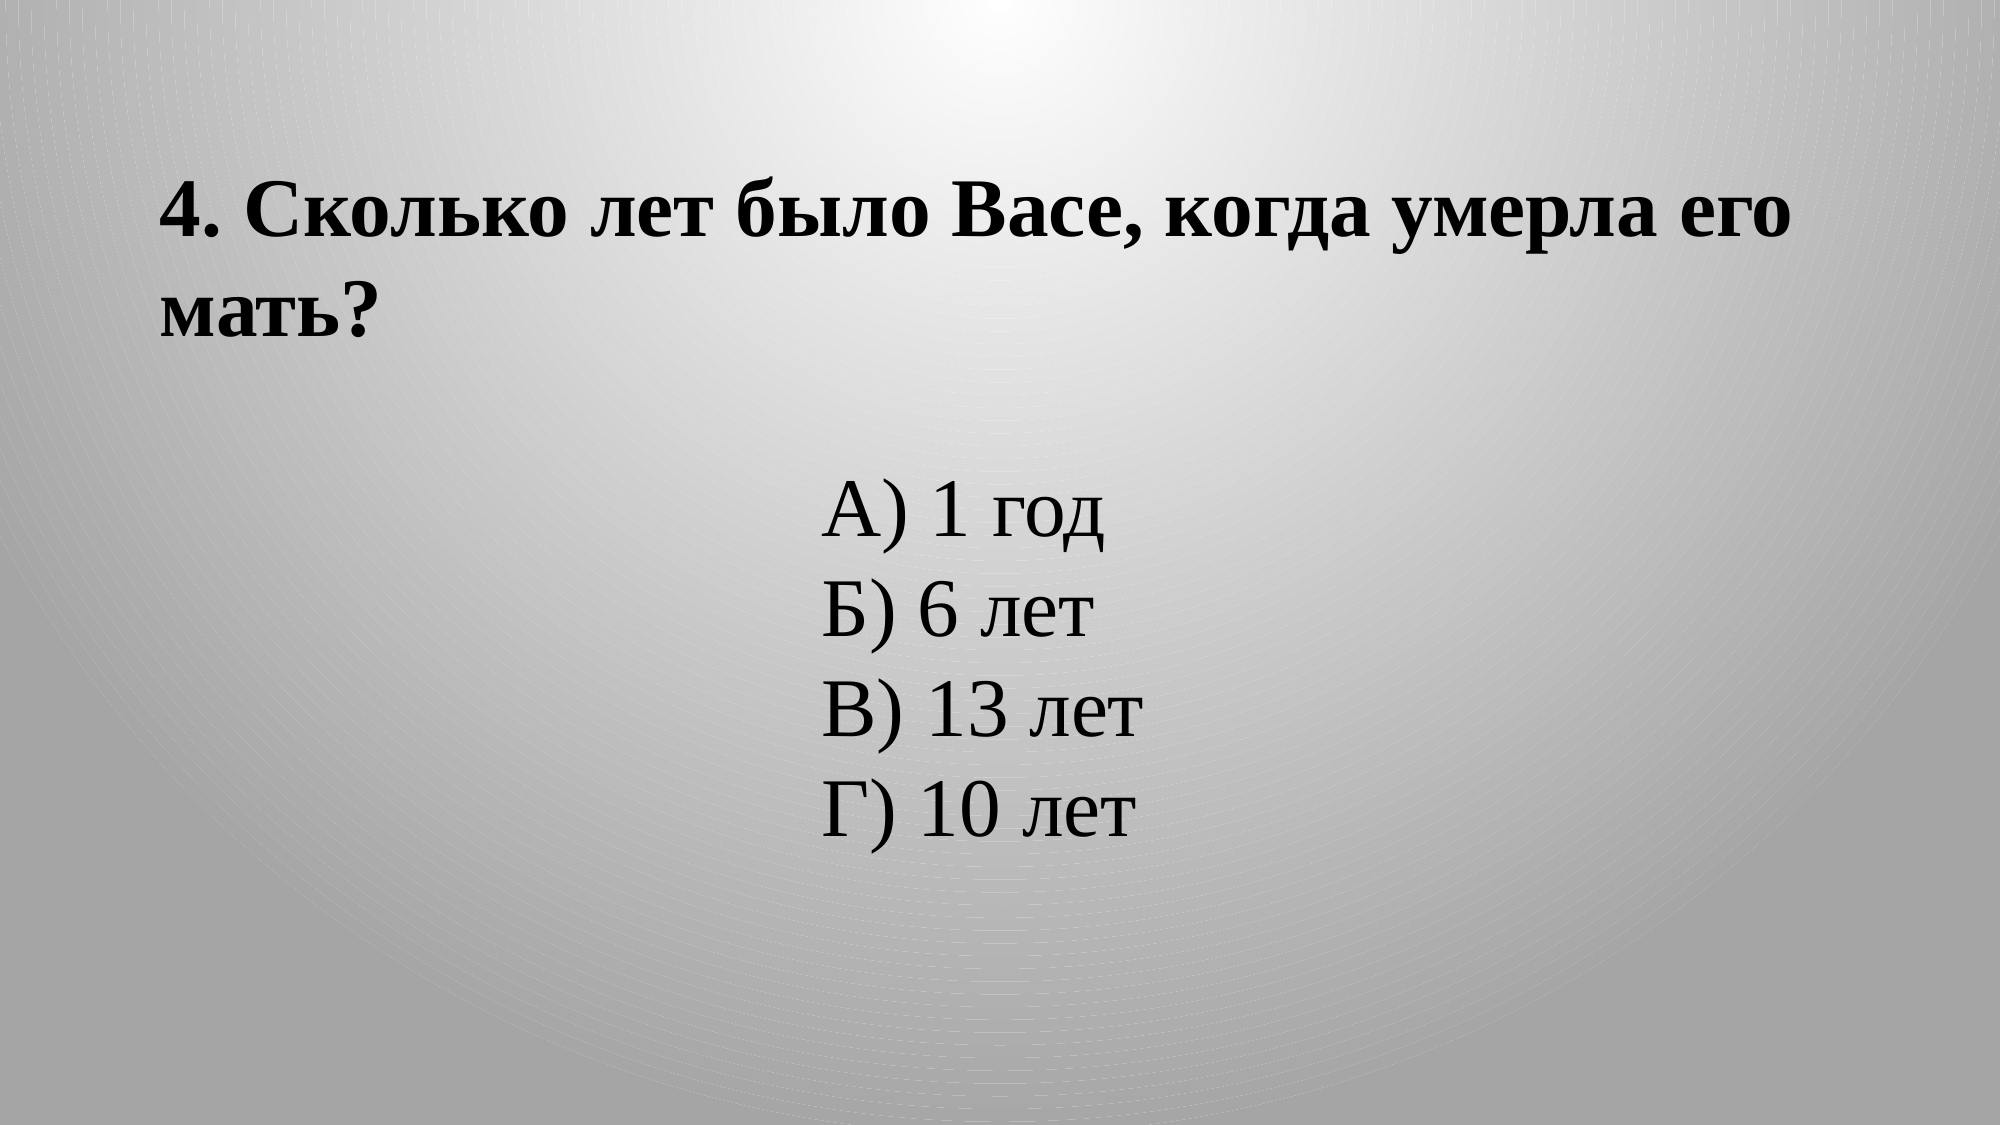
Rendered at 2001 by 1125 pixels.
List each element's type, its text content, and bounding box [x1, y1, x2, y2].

text_box 4. Сколько лет было Васе, когда умерла его мать? А) 1 год Б) 6 лет В) 13 лет Г) 10 лет [145, 146, 1886, 861]
